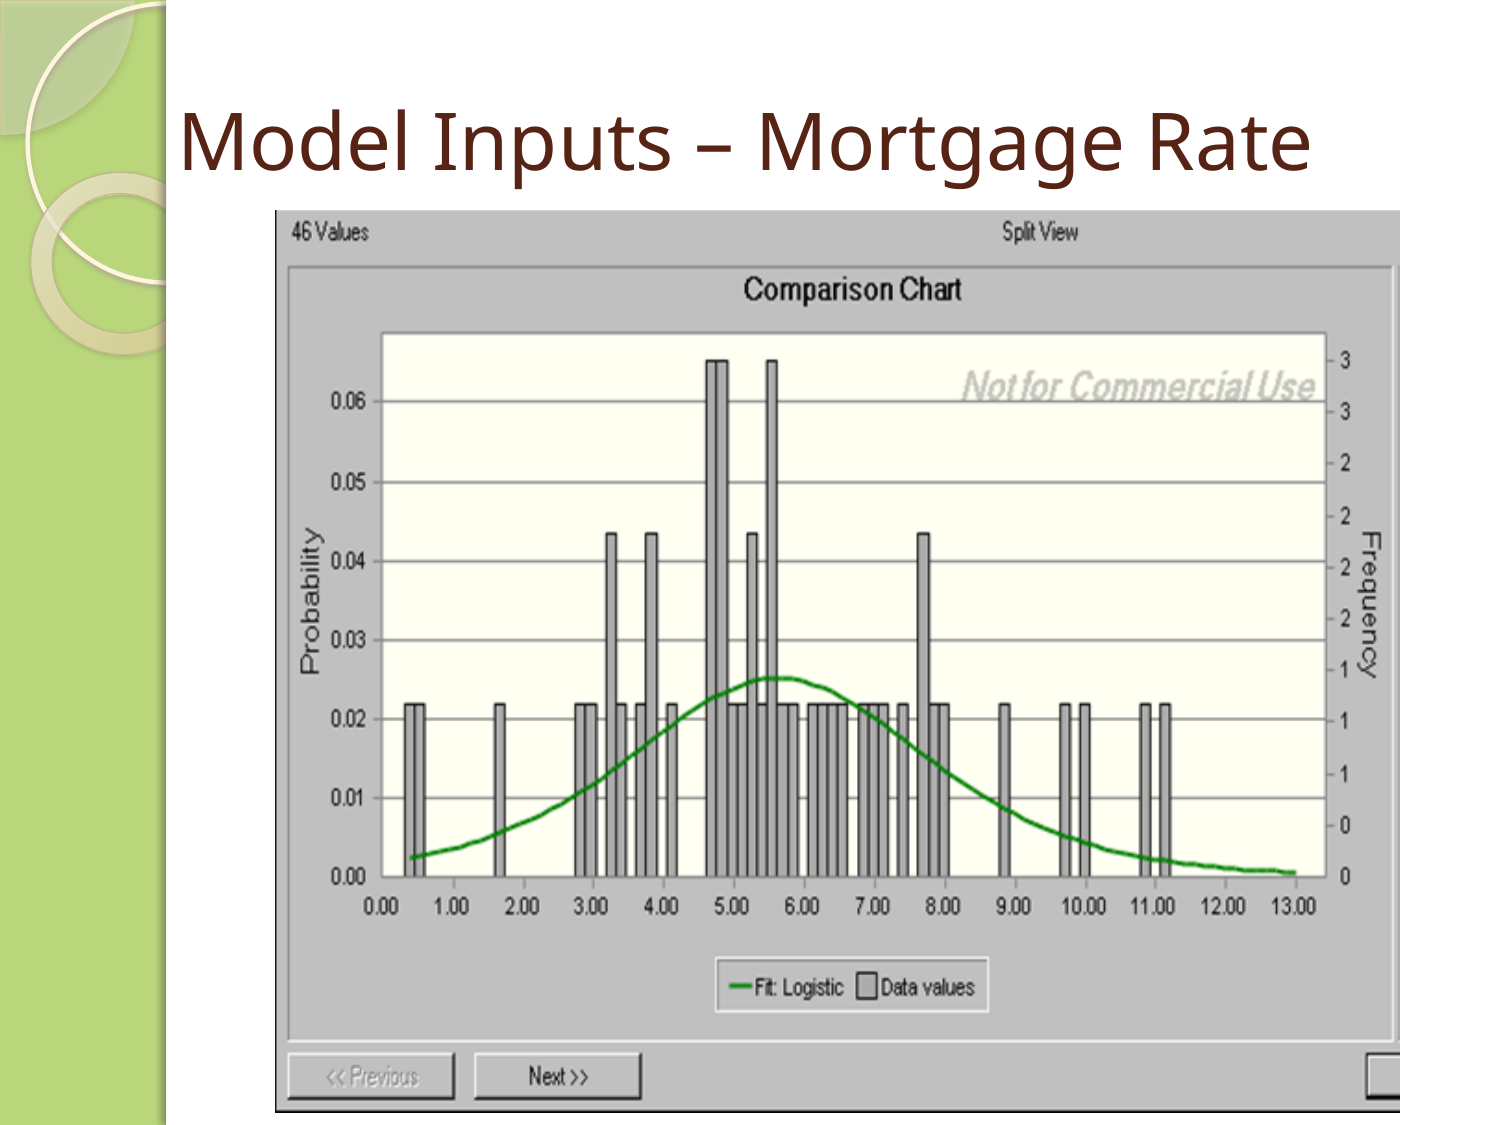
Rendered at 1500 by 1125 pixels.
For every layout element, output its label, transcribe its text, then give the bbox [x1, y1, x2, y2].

picture [274, 210, 1401, 1113]
title Model Inputs – Mortgage Rate [162, 45, 1393, 233]
